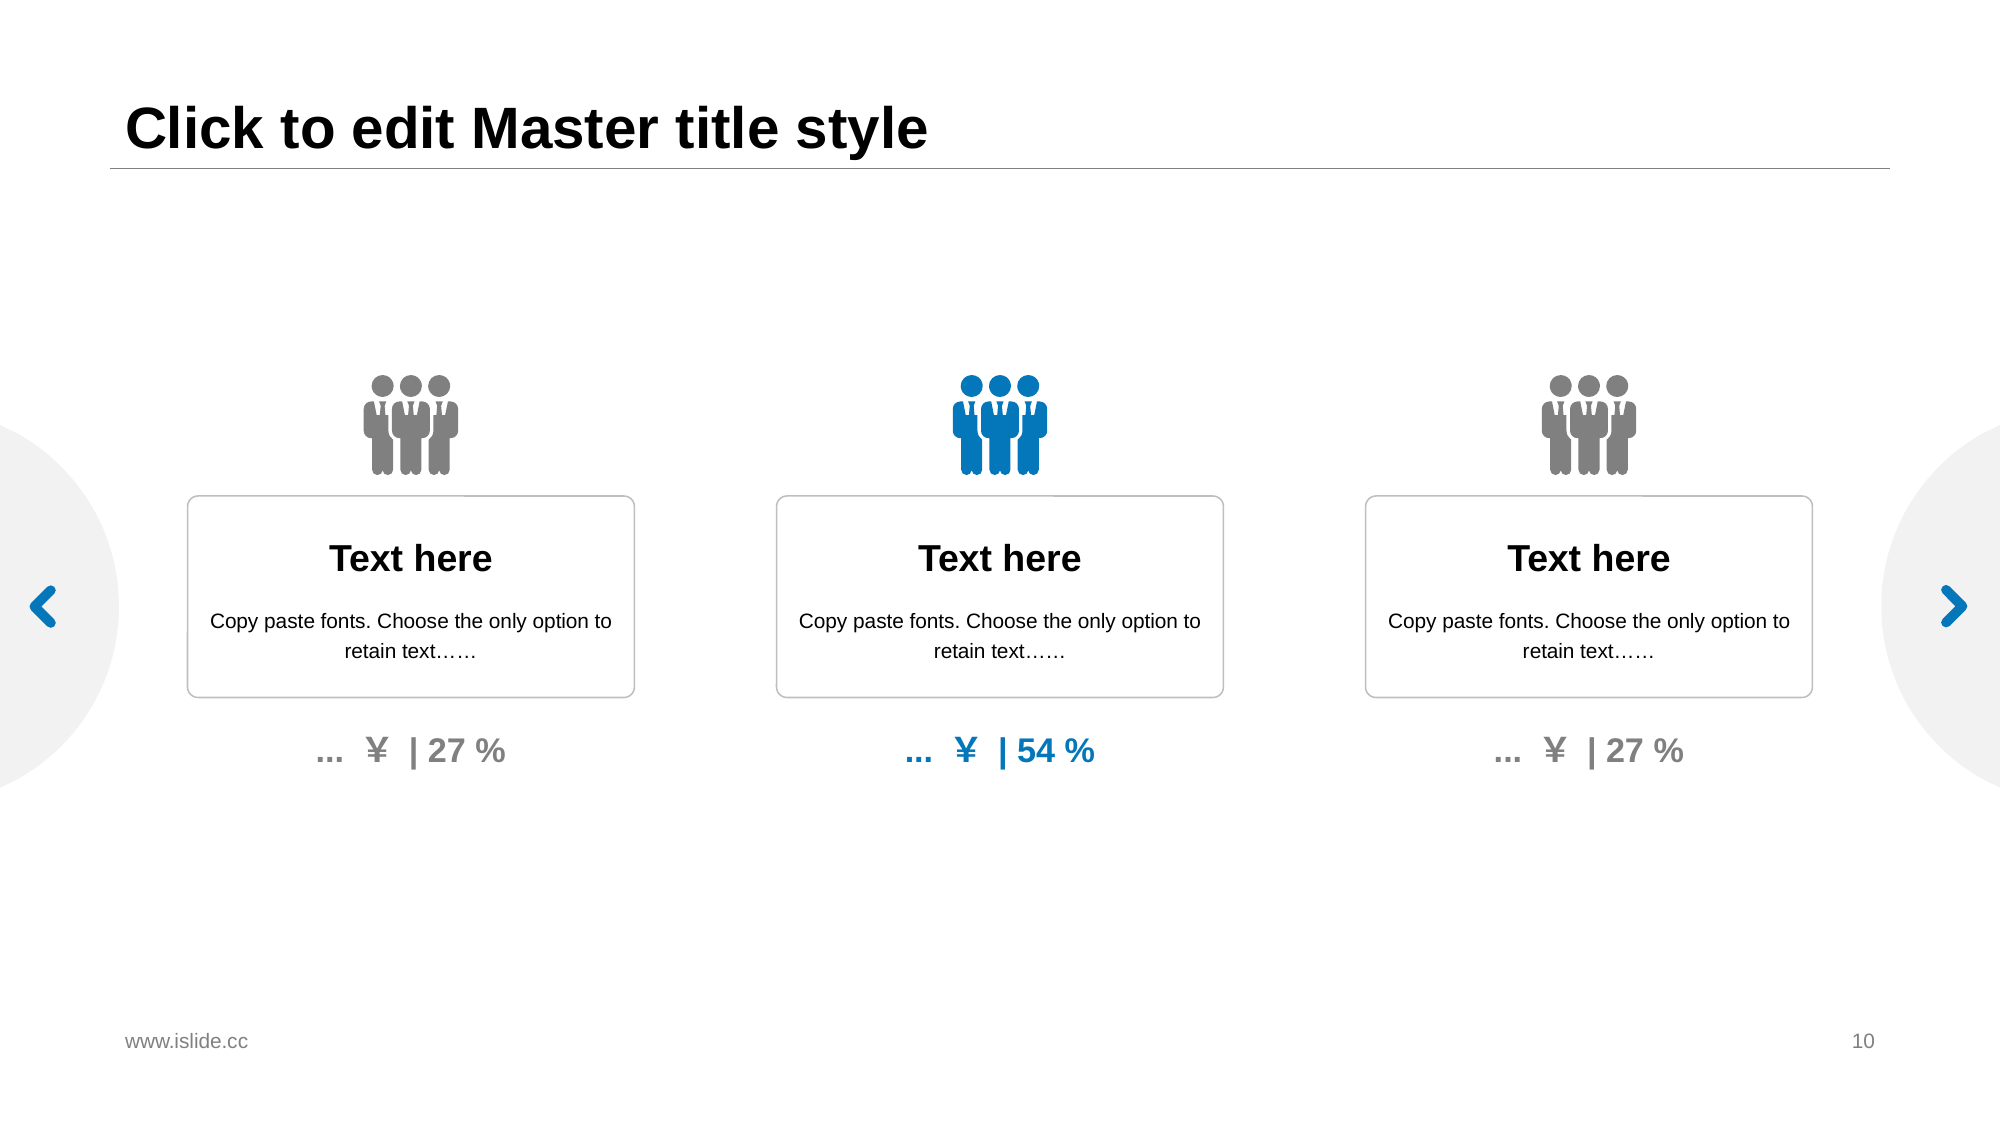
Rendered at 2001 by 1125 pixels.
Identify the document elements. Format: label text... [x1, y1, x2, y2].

footer www.islide.cc [109, 1023, 790, 1058]
slide_number 10 [1412, 1023, 1890, 1058]
title Click to edit Master title style [109, 0, 1890, 169]
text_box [0, 375, 2000, 788]
